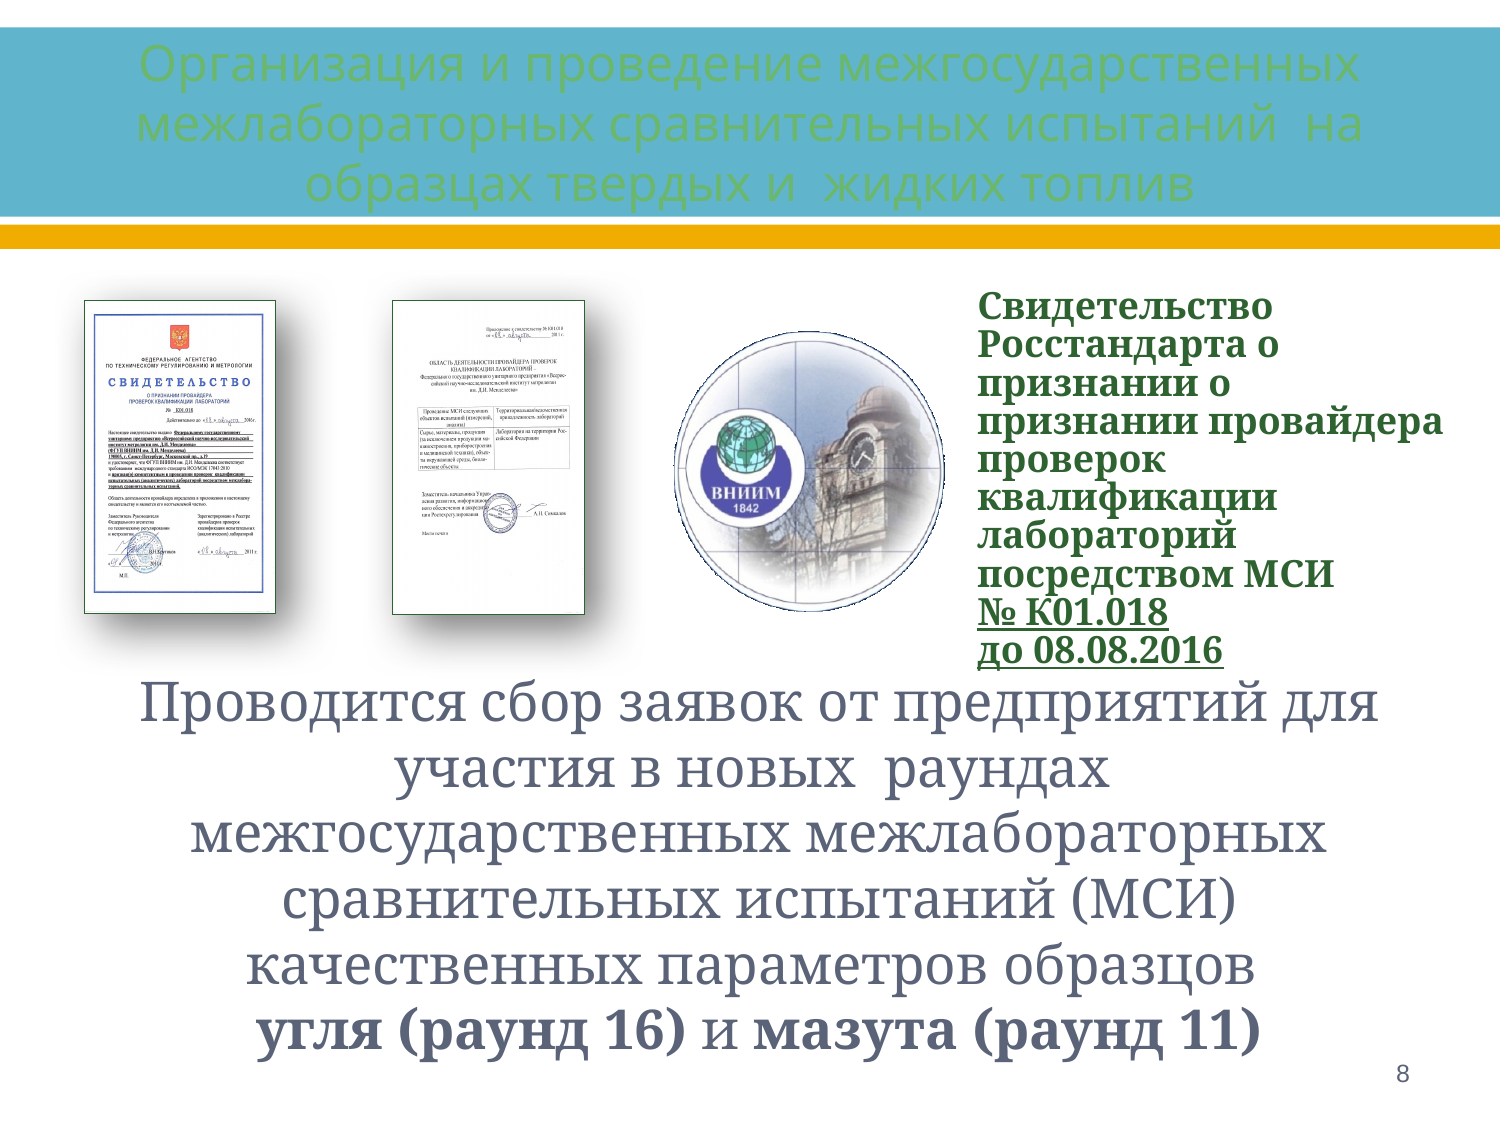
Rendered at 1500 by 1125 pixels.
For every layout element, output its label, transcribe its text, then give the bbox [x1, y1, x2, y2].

picture [666, 324, 947, 615]
picture [84, 299, 277, 615]
picture [392, 299, 585, 616]
list Проводится сбор заявок от предприятий для участия в новых раундах межгосударственных межлабораторных сравнительных испытаний (МСИ) качественных параметров образцов угля (раунд 16) и мазута (раунд 11) [84, 657, 1435, 1071]
text_box Свидетельство Росстандарта о признании о признании провайдера проверок квалификации лабораторий посредством МСИ № К01.018 до 08.08.2016 [962, 281, 1471, 658]
title Организация и проведение межгосударственных межлабораторных сравнительных испытаний на образцах твердых и жидких топлив [17, 29, 1483, 213]
slide_number 8 [1074, 1071, 1425, 1103]
